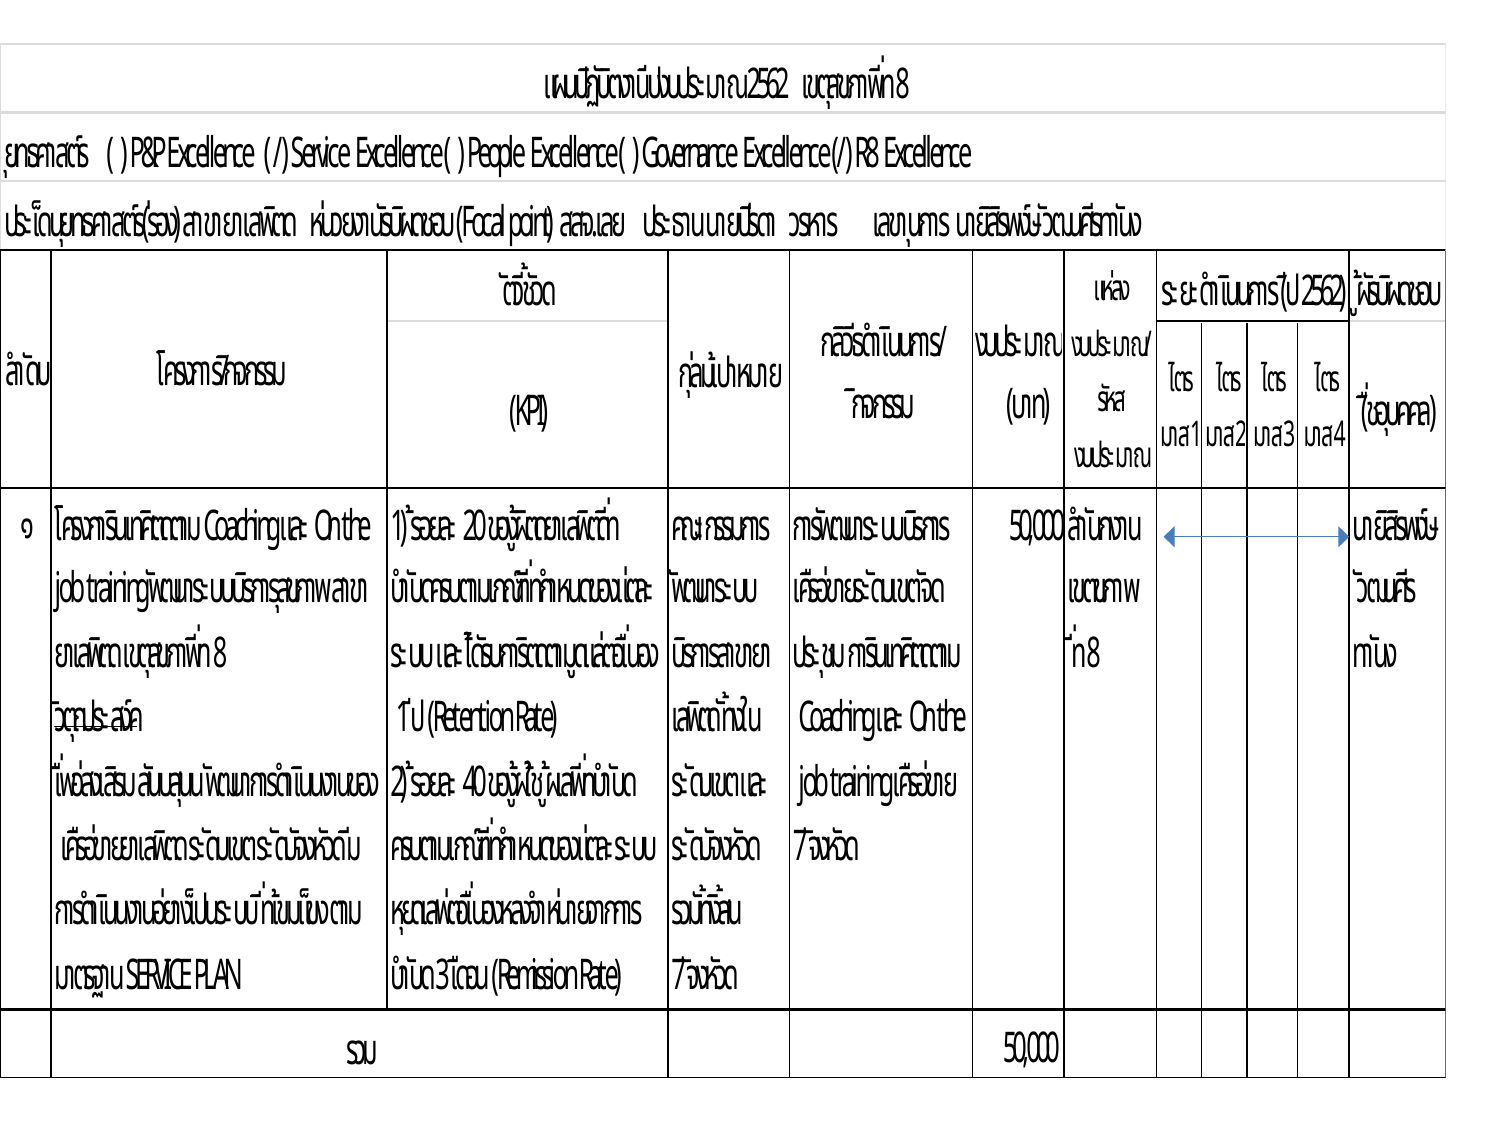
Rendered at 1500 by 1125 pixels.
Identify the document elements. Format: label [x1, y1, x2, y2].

picture [0, 42, 1448, 1080]
